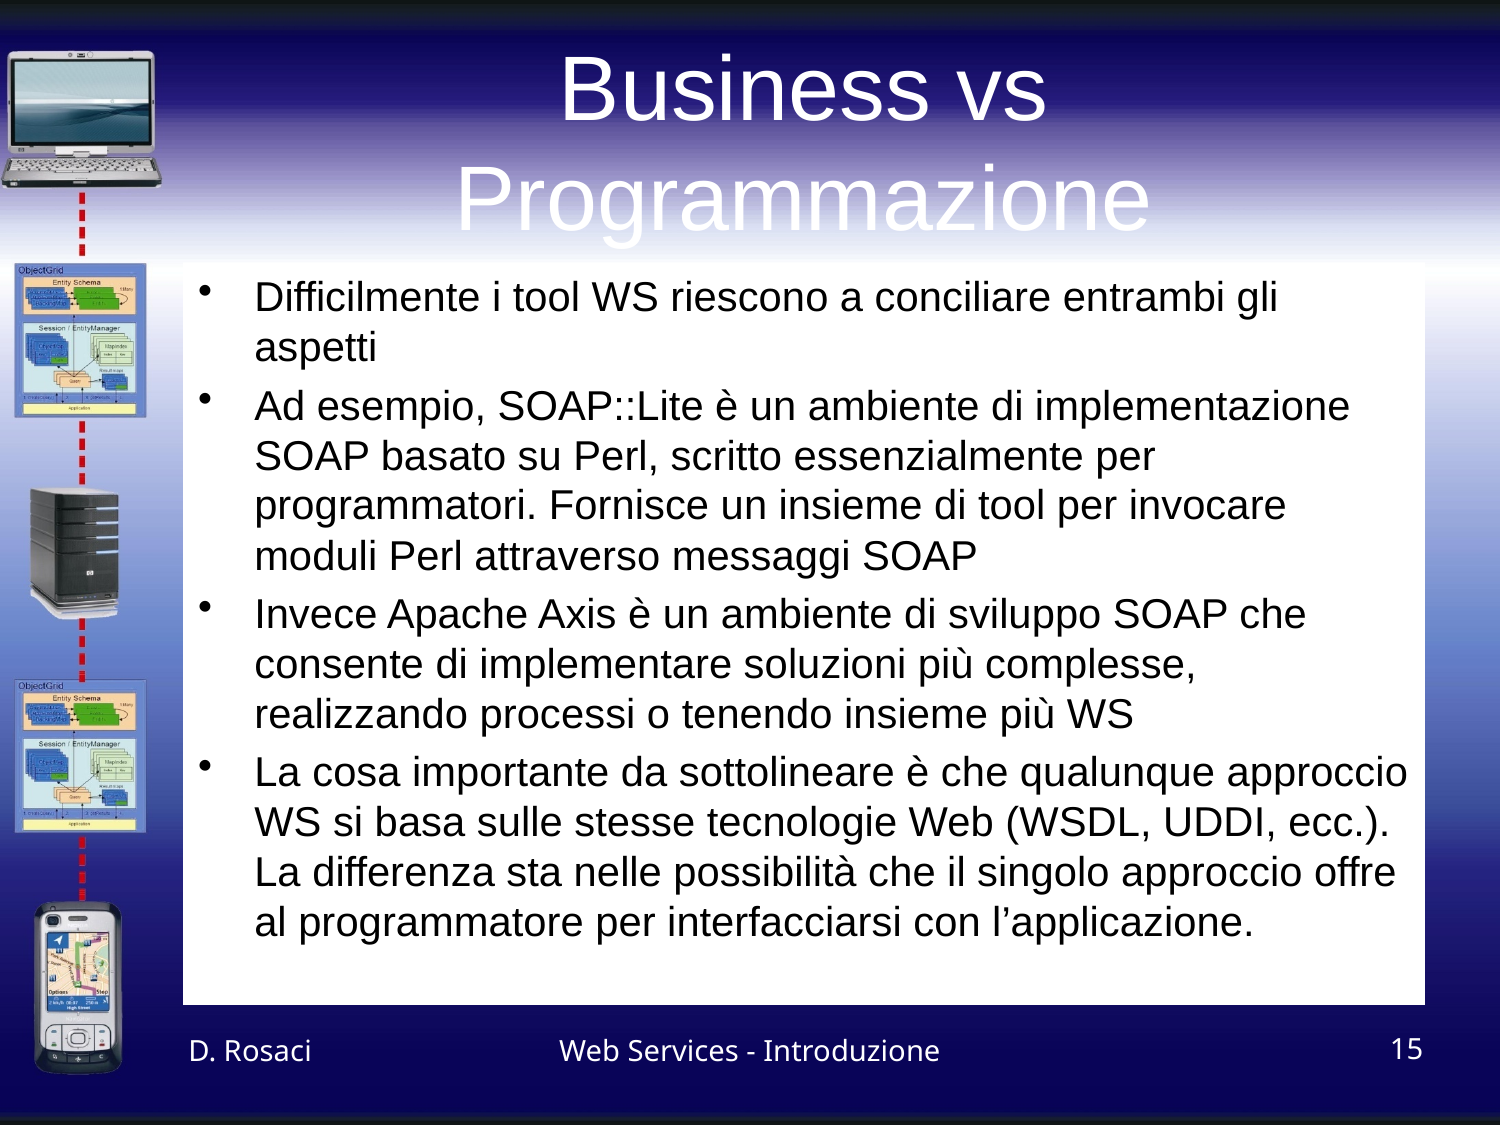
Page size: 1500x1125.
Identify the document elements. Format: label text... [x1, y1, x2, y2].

list Difficilmente i tool WS riescono a conciliare entrambi gli aspetti Ad esempio, SOAP::Lite è un ambiente di implementazione SOAP basato su Perl, scritto essenzialmente per programmatori. Fornisce un insieme di tool per invocare moduli Perl attraverso messaggi SOAP Invece Apache Axis è un ambiente di sviluppo SOAP che consente di implementare soluzioni più complesse, realizzando processi o tenendo insieme più WS La cosa importante da sottolineare è che qualunque approccio WS si basa sulle stesse tecnologie Web (WSDL, UDDI, ecc.). La differenza sta nelle possibilità che il singolo approccio offre al programmatore per interfacciarsi con l’applicazione. [182, 262, 1426, 1006]
footer Web Services - Introduzione [512, 1024, 988, 1103]
picture [0, 0, 1500, 1125]
title Business vs Programmazione [182, 44, 1426, 233]
slide_number D. Rosaci [74, 1024, 426, 1103]
